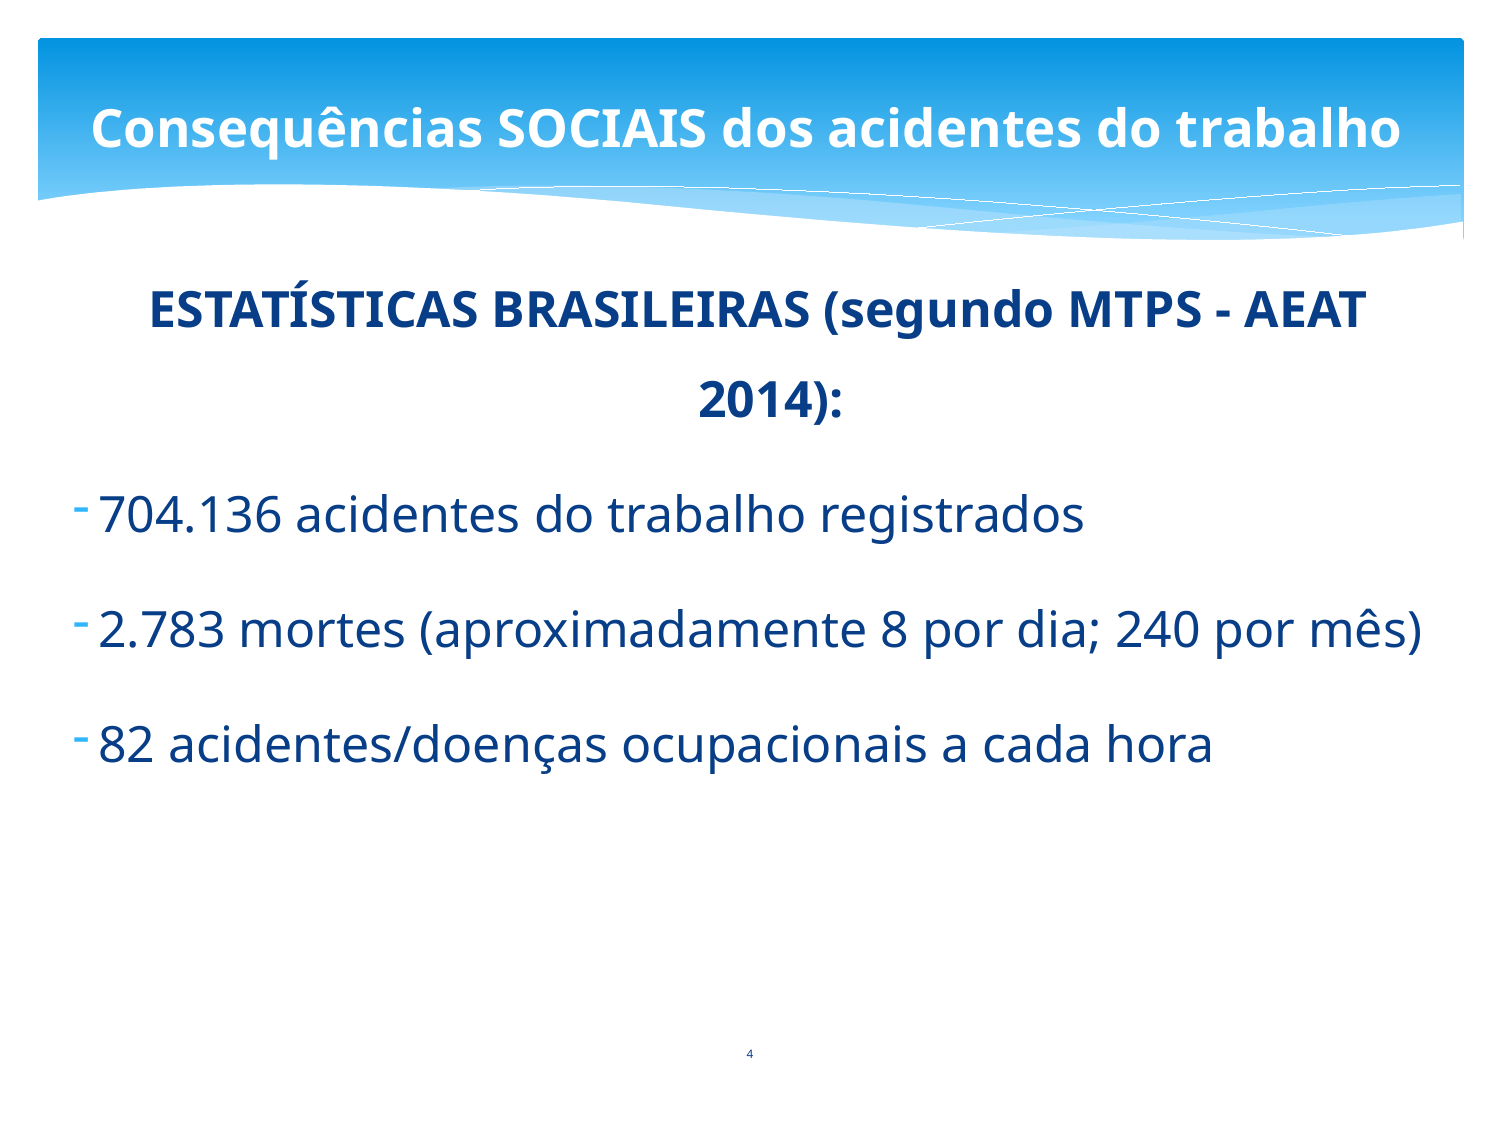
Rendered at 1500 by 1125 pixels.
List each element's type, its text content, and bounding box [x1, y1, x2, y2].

slide_number 4 [654, 1025, 846, 1086]
title Consequências SOCIAIS dos acidentes do trabalho [75, 55, 1425, 197]
list ESTATÍSTICAS BRASILEIRAS (segundo MTPS - AEAT 2014): 704.136 acidentes do trabalho registrados 2.783 mortes (aproximadamente 8 por dia; 240 por mês) 82 acidentes/doenças ocupacionais a cada hora [57, 240, 1460, 1054]
